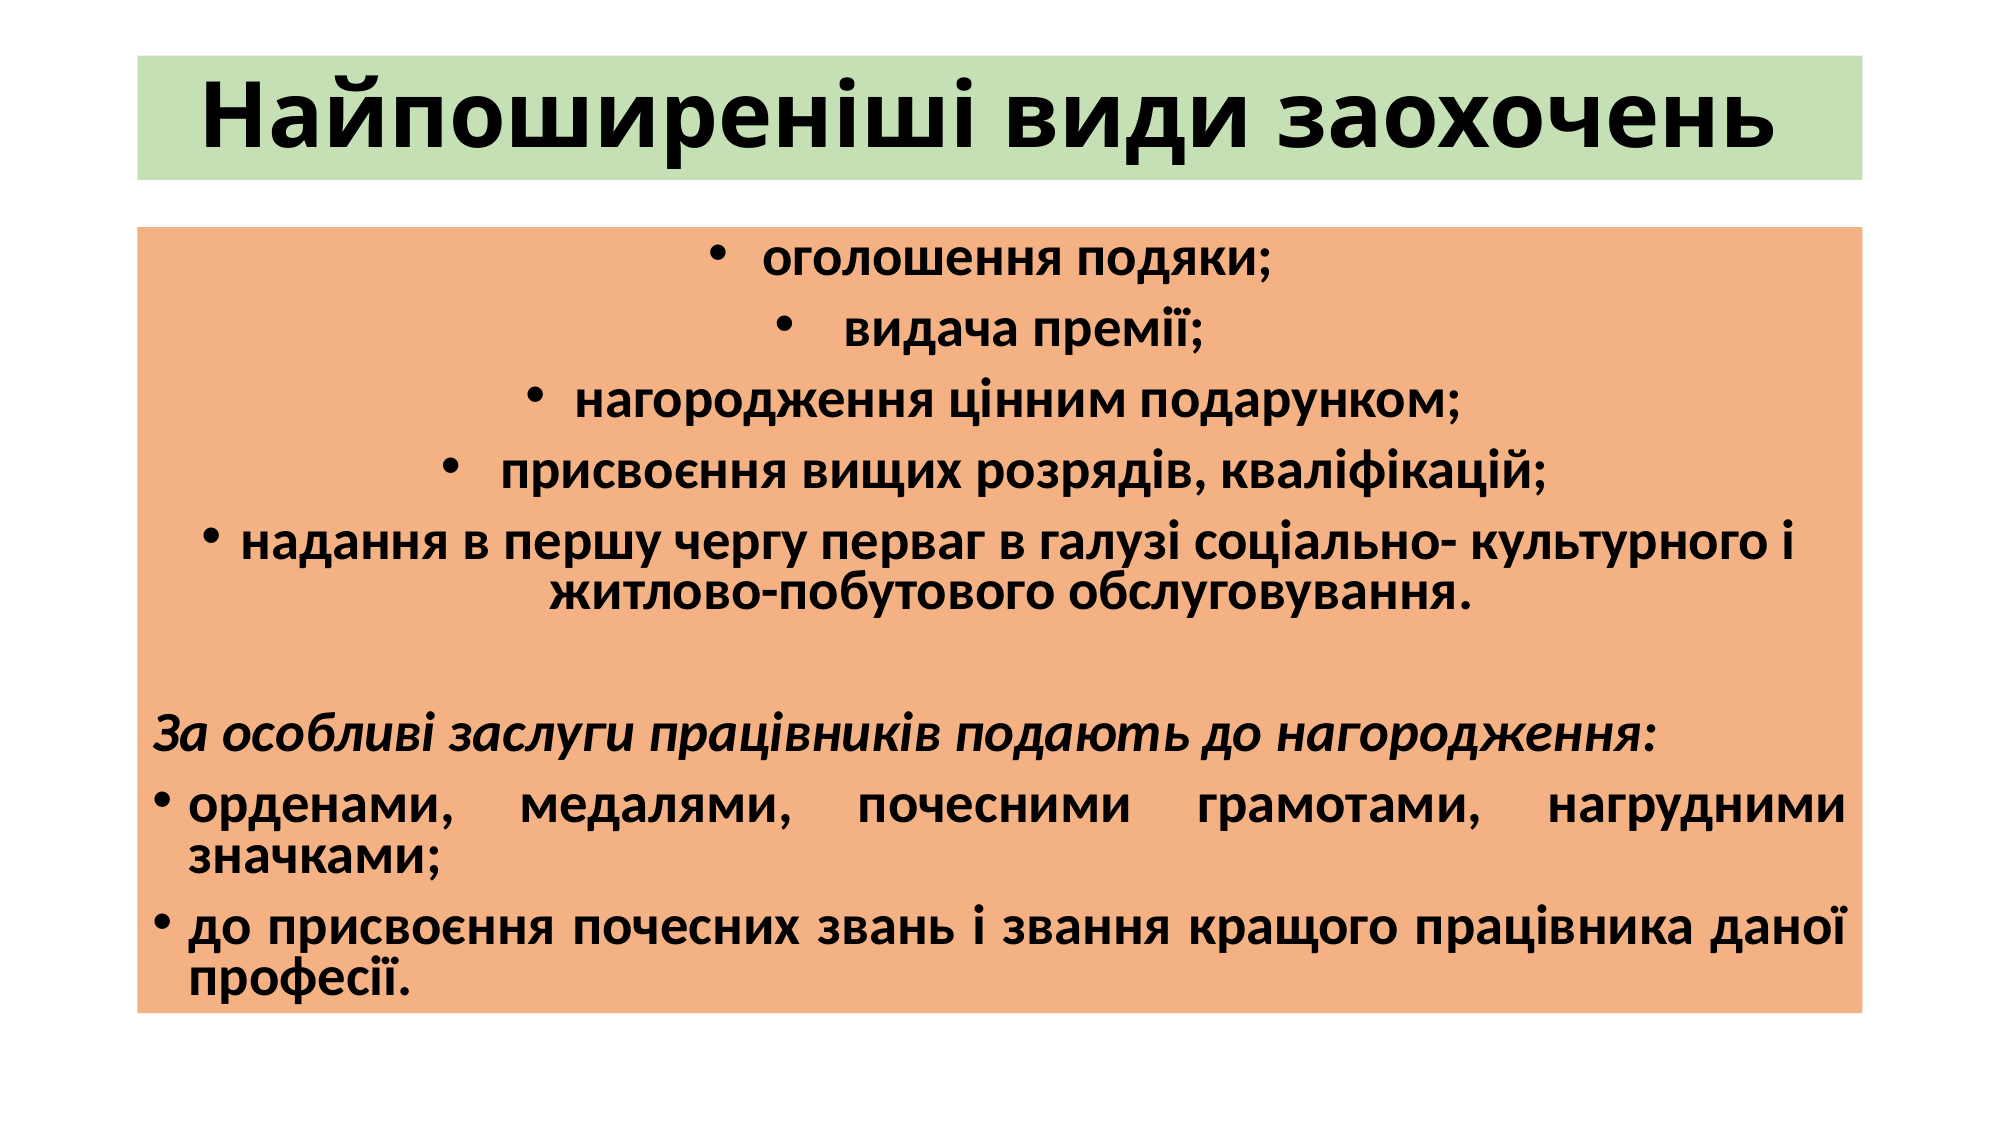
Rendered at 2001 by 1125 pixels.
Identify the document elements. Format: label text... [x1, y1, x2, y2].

title Найпоширеніші види заохочень [137, 55, 1863, 180]
list оголошення подяки; видача премії; нагородження цінним подарунком; присвоєння вищих розрядів, кваліфікацій; надання в першу чергу перваг в галузі соціально- культурного і житлово-побутового обслуговування. За особливі заслуги працівників подають до нагородження: орденами, медалями, почесними грамотами, нагрудними значками; до присвоєння почесних звань і звання кращого працівника даної професії. [137, 227, 1863, 1014]
